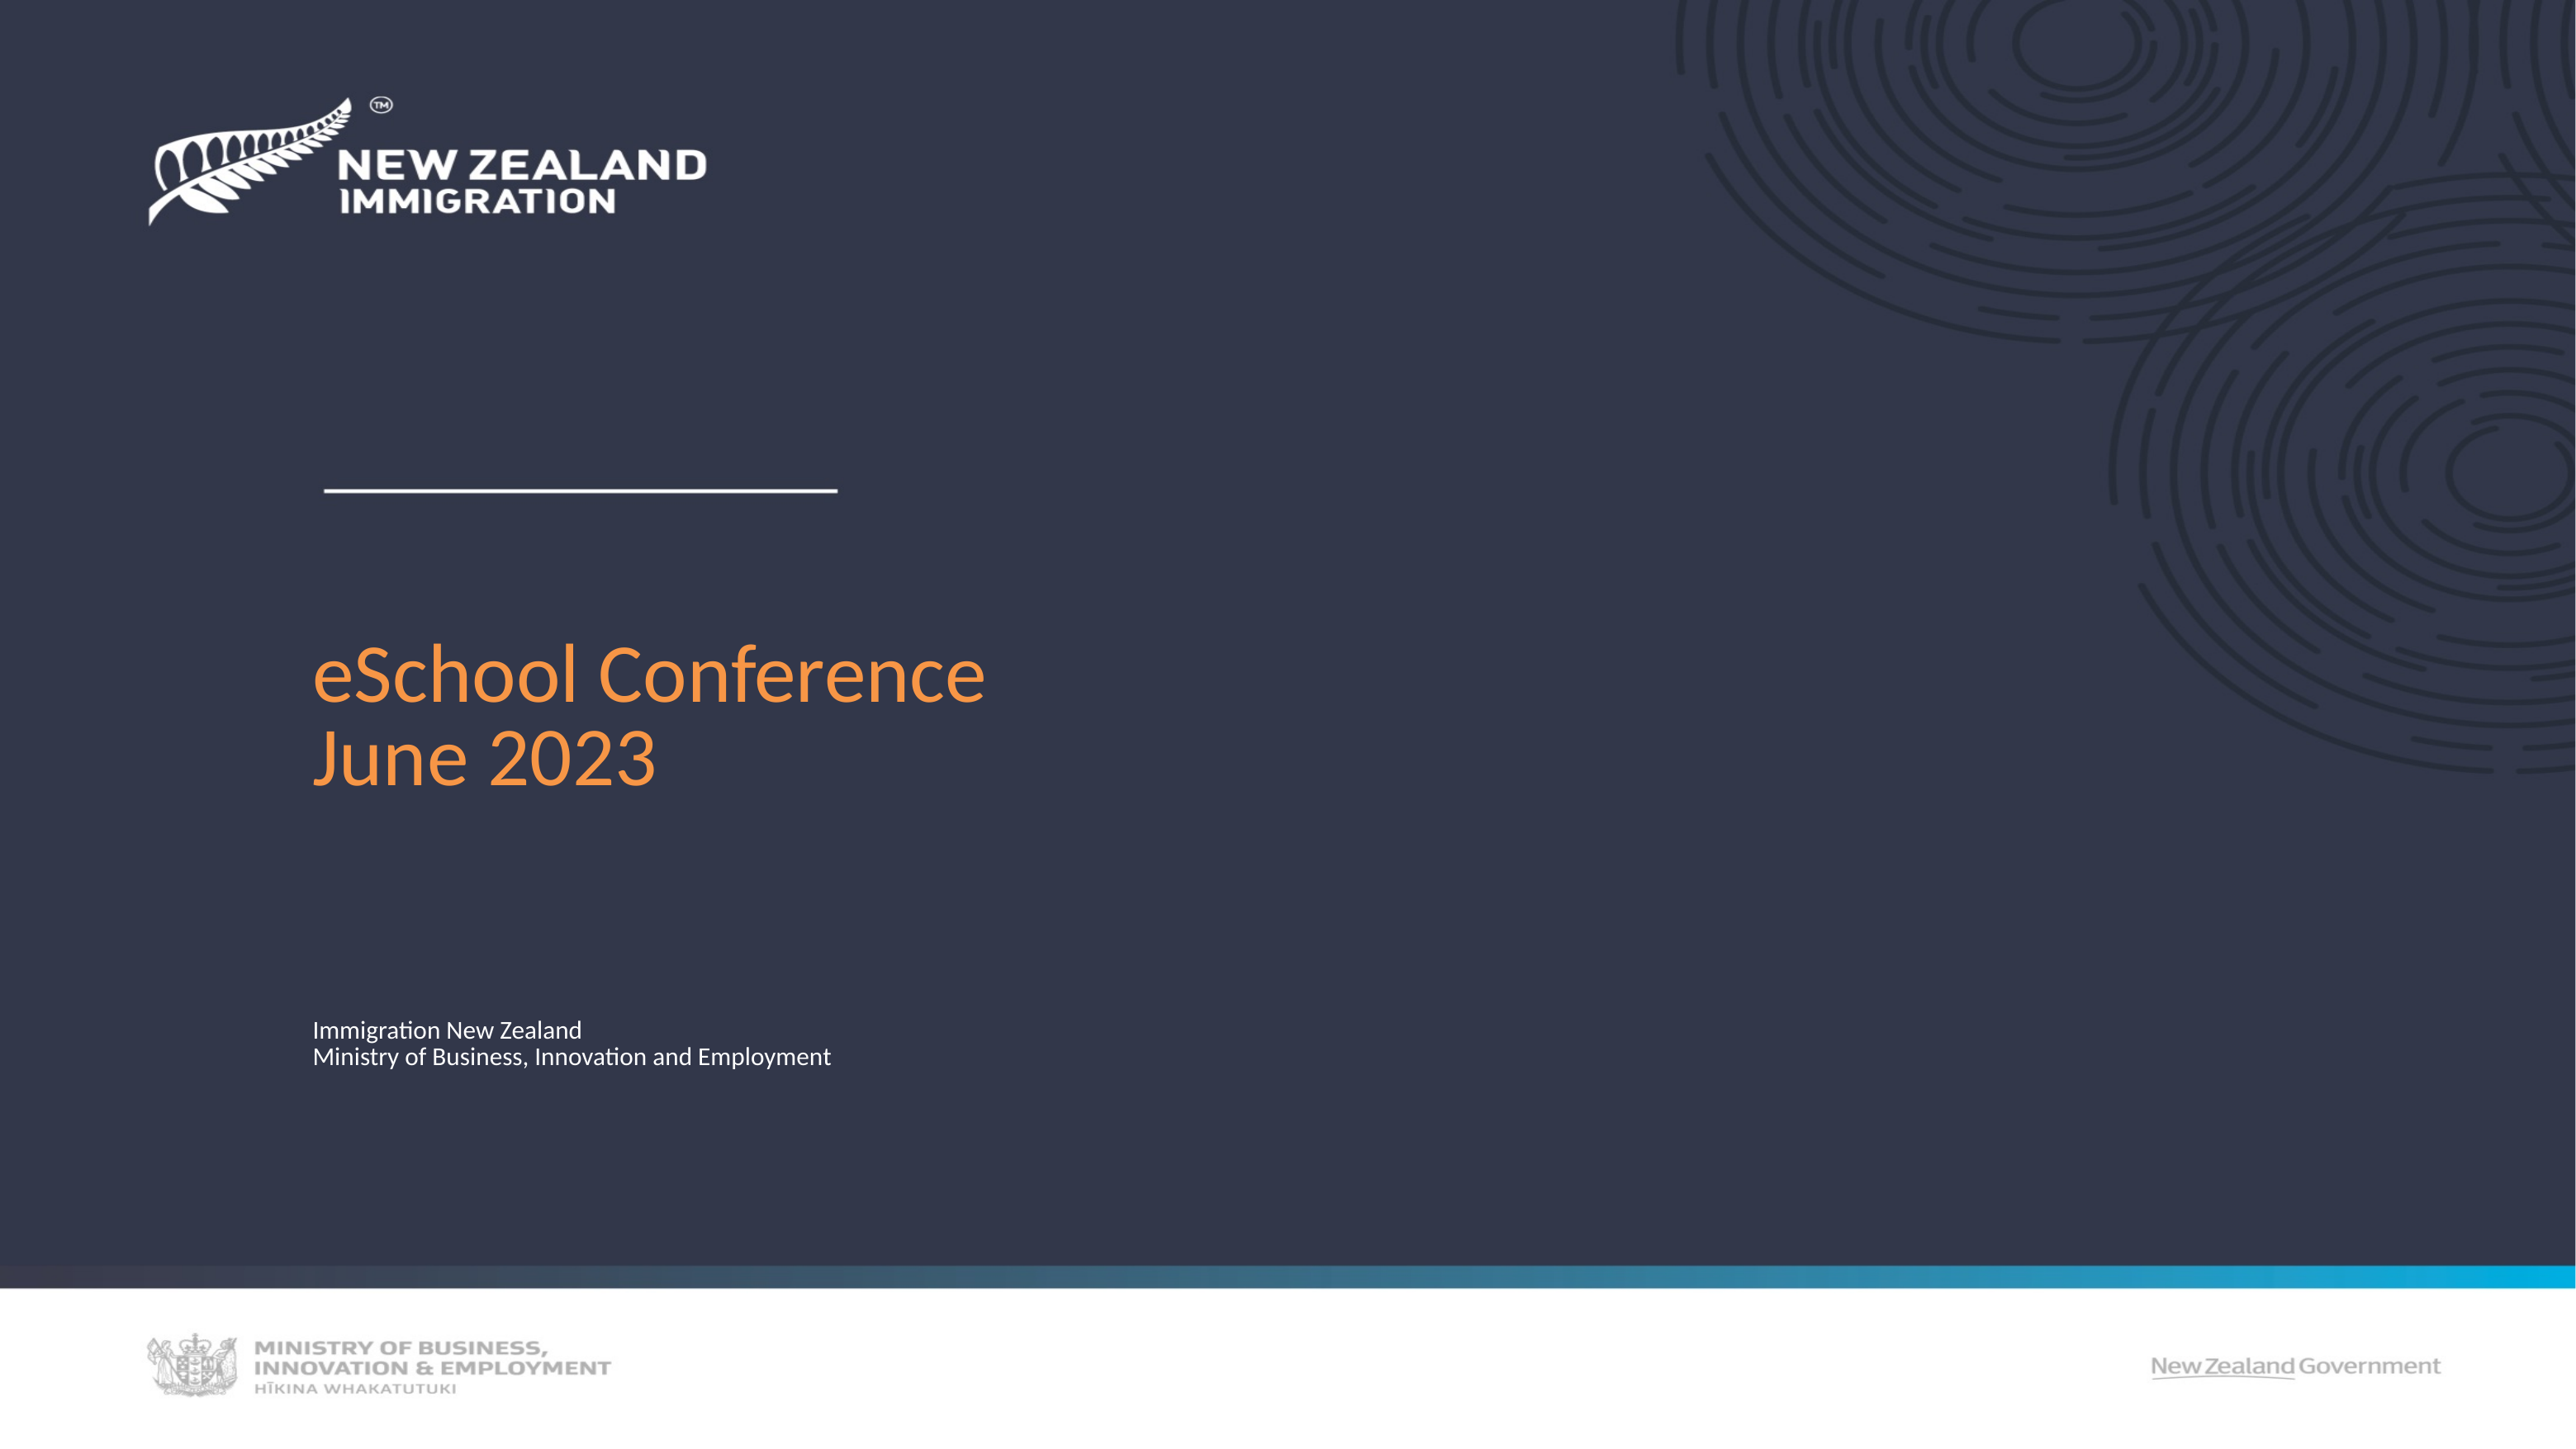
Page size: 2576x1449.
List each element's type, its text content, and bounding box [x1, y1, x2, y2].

title eSchool Conference June 2023 Immigration New Zealand Ministry of Business, Innovation and Employment [292, 626, 2185, 1317]
picture [0, 0, 2576, 1448]
